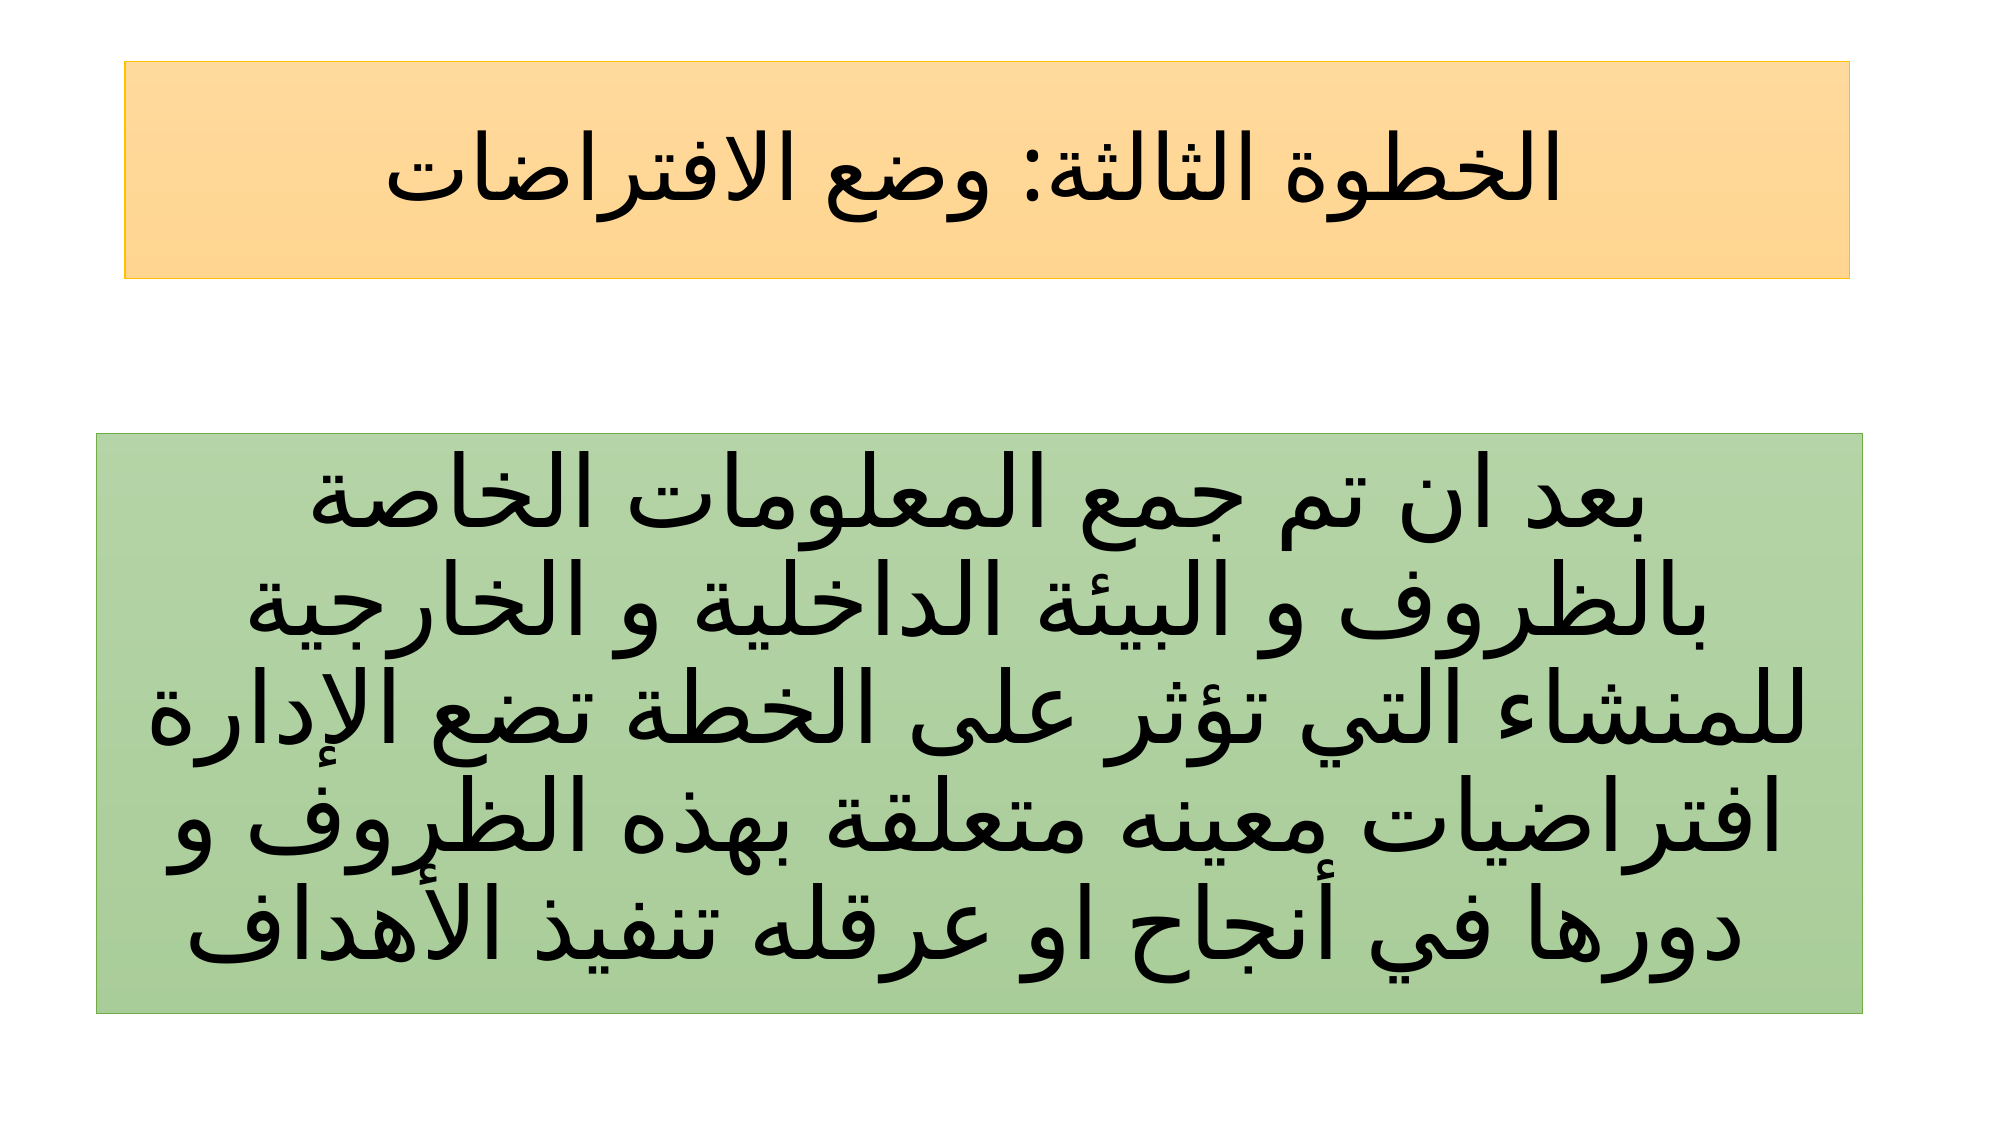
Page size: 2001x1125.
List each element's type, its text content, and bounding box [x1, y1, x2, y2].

title الخطوة الثالثة: وضع الافتراضات [124, 61, 1850, 279]
list بعد ان تم جمع المعلومات الخاصة بالظروف و البيئة الداخلية و الخارجية للمنشاء التي تؤثر على الخطة تضع الإدارة افتراضيات معينه متعلقة بهذه الظروف و دورها في أنجاح او عرقله تنفيذ الأهداف [96, 433, 1863, 1014]
